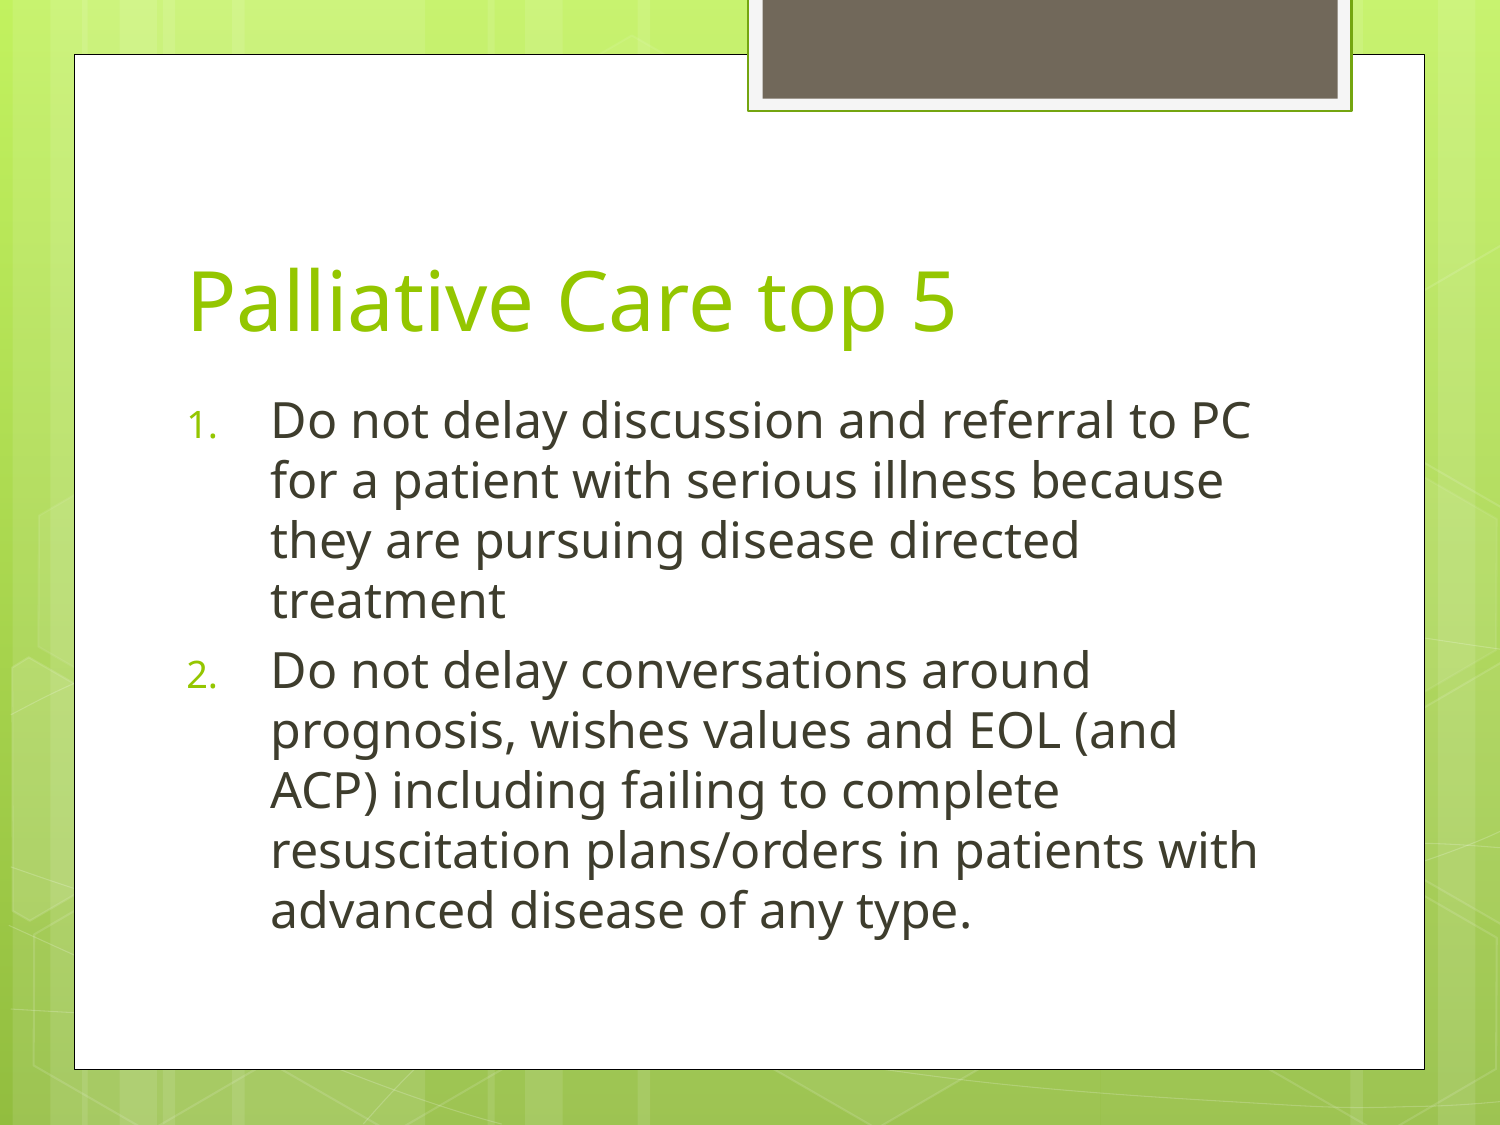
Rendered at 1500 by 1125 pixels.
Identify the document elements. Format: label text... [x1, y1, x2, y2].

list Do not delay discussion and referral to PC for a patient with serious illness because they are pursuing disease directed treatment Do not delay conversations around prognosis, wishes values and EOL (and ACP) including failing to complete resuscitation plans/orders in patients with advanced disease of any type. [171, 381, 1283, 957]
title Palliative Care top 5 [171, 168, 1324, 357]
